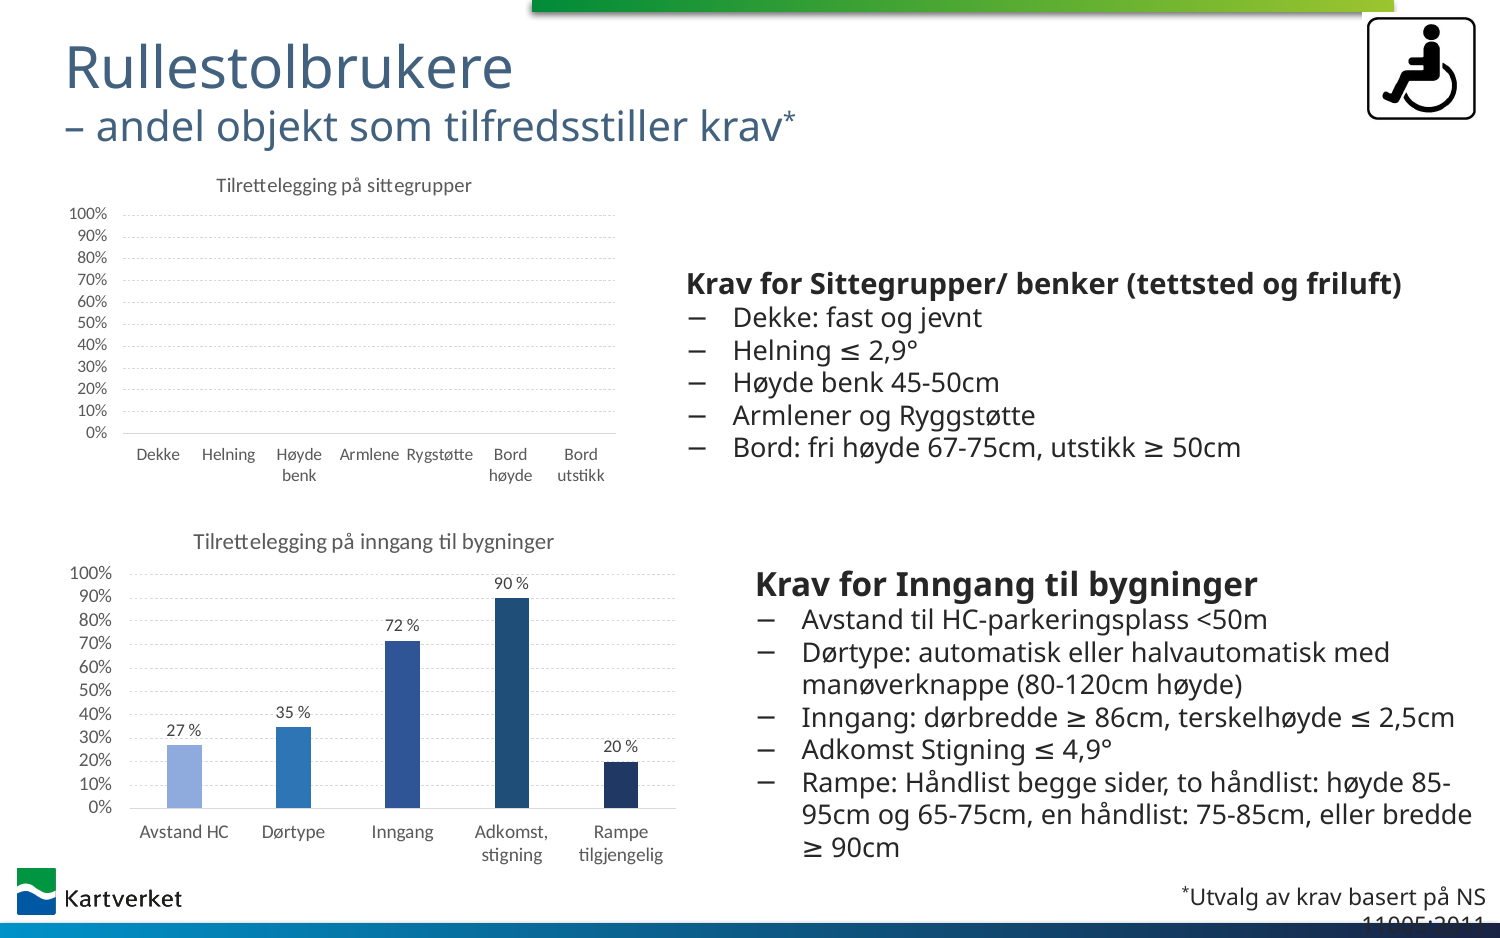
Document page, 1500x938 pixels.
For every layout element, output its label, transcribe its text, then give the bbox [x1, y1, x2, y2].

text_box *Utvalg av krav basert på NS 11005:2011 [1068, 873, 1500, 938]
text_box Rullestolbrukere – andel objekt som tilfredsstiller krav* [49, 25, 1431, 158]
text_box Krav for Inngang til bygninger Avstand til HC-parkeringsplass <50m Dørtype: automatisk eller halvautomatisk med manøverknappe (80-120cm høyde) Inngang: dørbredde ≥ 86cm, terskelhøyde ≤ 2,5cm Adkomst Stigning ≤ 4,9° Rampe: Håndlist begge sider, to håndlist: høyde 85-95cm og 65-75cm, en håndlist: 75-85cm, eller bredde ≥ 90cm [740, 555, 1491, 870]
picture [1362, 12, 1481, 126]
text_box Krav for Sittegrupper/ benker (tettsted og friluft) Dekke: fast og jevnt Helning ≤ 2,9° Høyde benk 45-50cm Armlener og Ryggstøtte Bord: fri høyde 67-75cm, utstikk ≥ 50cm [670, 258, 1418, 471]
picture [62, 166, 626, 492]
picture [62, 520, 687, 874]
